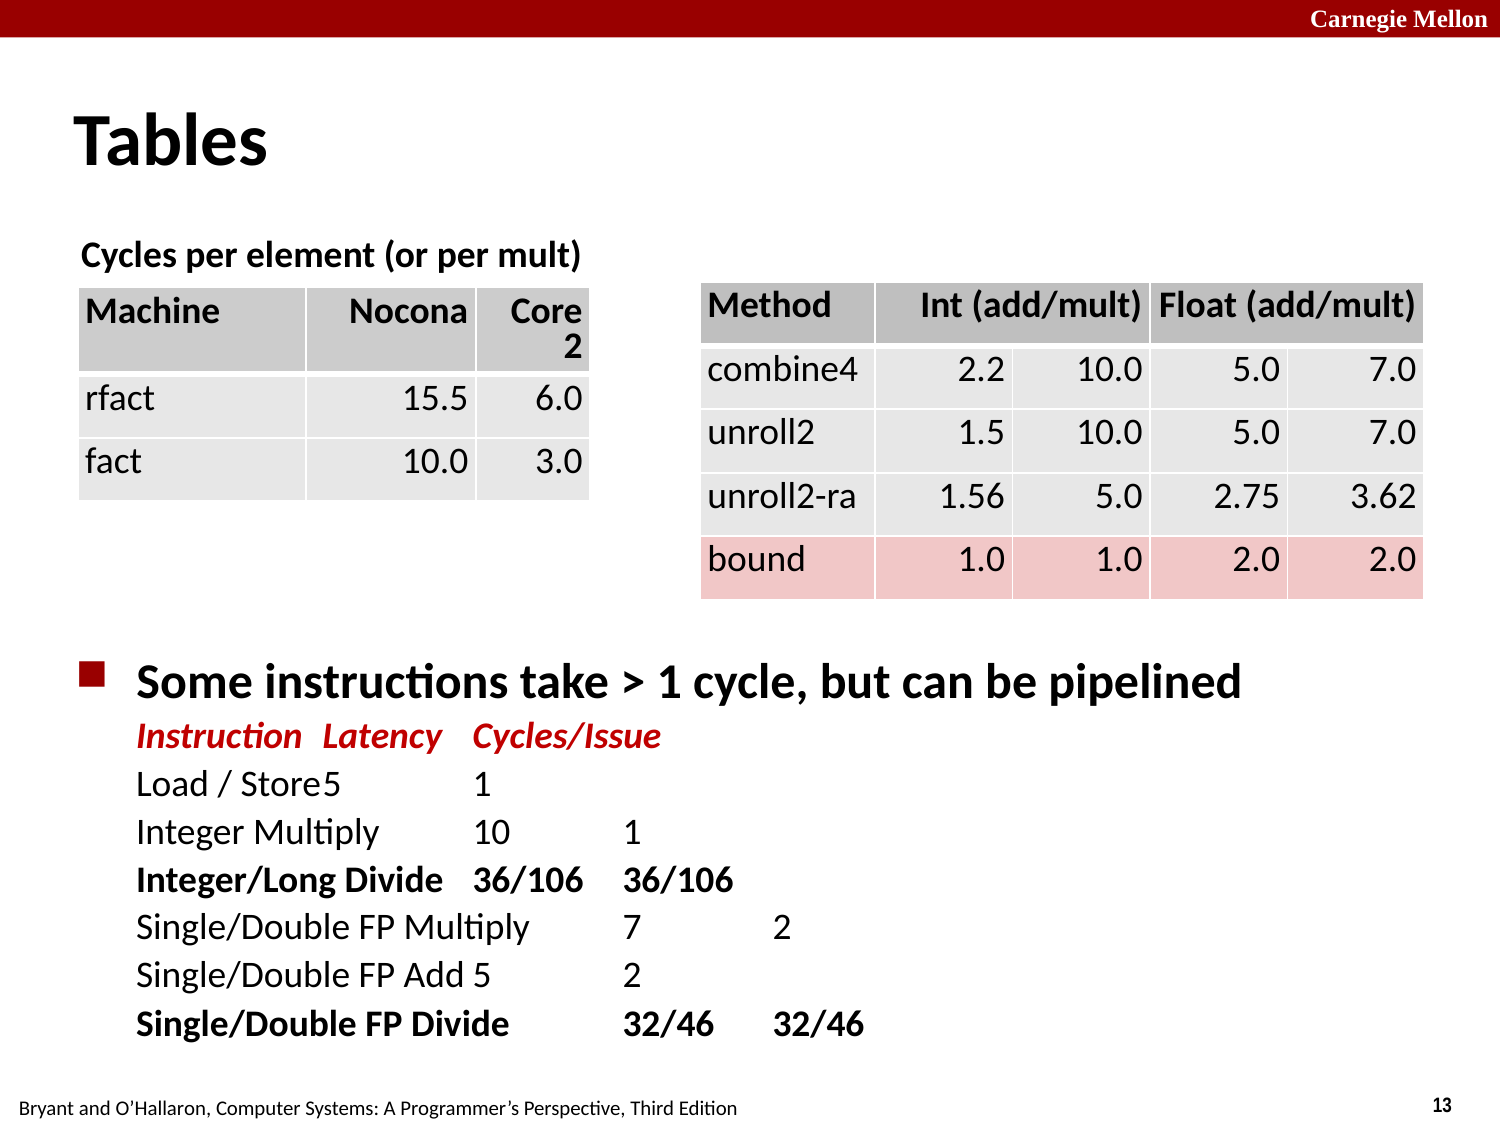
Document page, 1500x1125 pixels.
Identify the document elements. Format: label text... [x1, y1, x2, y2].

table_header Core 2 [477, 288, 589, 371]
table_cell 10.0 [1013, 349, 1149, 408]
table_cell unroll2-ra [701, 474, 874, 535]
table_cell 7.0 [1288, 410, 1423, 472]
table_cell 5.0 [1151, 349, 1287, 408]
table_cell 2.2 [876, 349, 1012, 408]
table_cell 3.62 [1288, 474, 1423, 535]
table_cell unroll2 [701, 410, 874, 472]
table_header Machine [79, 288, 305, 371]
table_cell 5.0 [1013, 474, 1149, 535]
table_cell fact [79, 439, 305, 500]
table_cell 6.0 [477, 377, 589, 437]
table_cell 2.0 [1288, 537, 1423, 599]
table_cell bound [701, 537, 874, 599]
table_cell 3.0 [477, 439, 589, 500]
table_cell combine4 [701, 349, 874, 408]
text_box Some instructions take > 1 cycle, but can be pipelined Instruction Latency Cycles/Issue Load / Store 5 1 Integer Multiply 10 1 Integer/Long Divide 36/106 36/106 Single/Double FP Multiply 7 2 Single/Double FP Add 5 2 Single/Double FP Divide 32/46 32/46 [65, 650, 1412, 1052]
text_box Cycles per element (or per mult) [66, 225, 598, 283]
table_cell 1.56 [876, 474, 1012, 535]
title Tables [58, 72, 1305, 199]
table_cell 7.0 [1288, 349, 1423, 408]
table_cell 2.75 [1151, 474, 1287, 535]
table_cell 10.0 [1013, 410, 1149, 472]
table_cell 1.5 [876, 410, 1012, 472]
table_cell 10.0 [307, 439, 475, 500]
table_cell 1.0 [1013, 537, 1149, 599]
table_cell 5.0 [1151, 410, 1287, 472]
table_header Int (add/mult) [876, 283, 1149, 343]
table_cell 2.0 [1151, 537, 1287, 599]
table_header Nocona [307, 288, 475, 371]
table_cell 15.5 [307, 377, 475, 437]
table_header Float (add/mult) [1151, 283, 1423, 343]
table_header Method [701, 283, 874, 343]
table_cell 1.0 [876, 537, 1012, 599]
table_cell rfact [79, 377, 305, 437]
